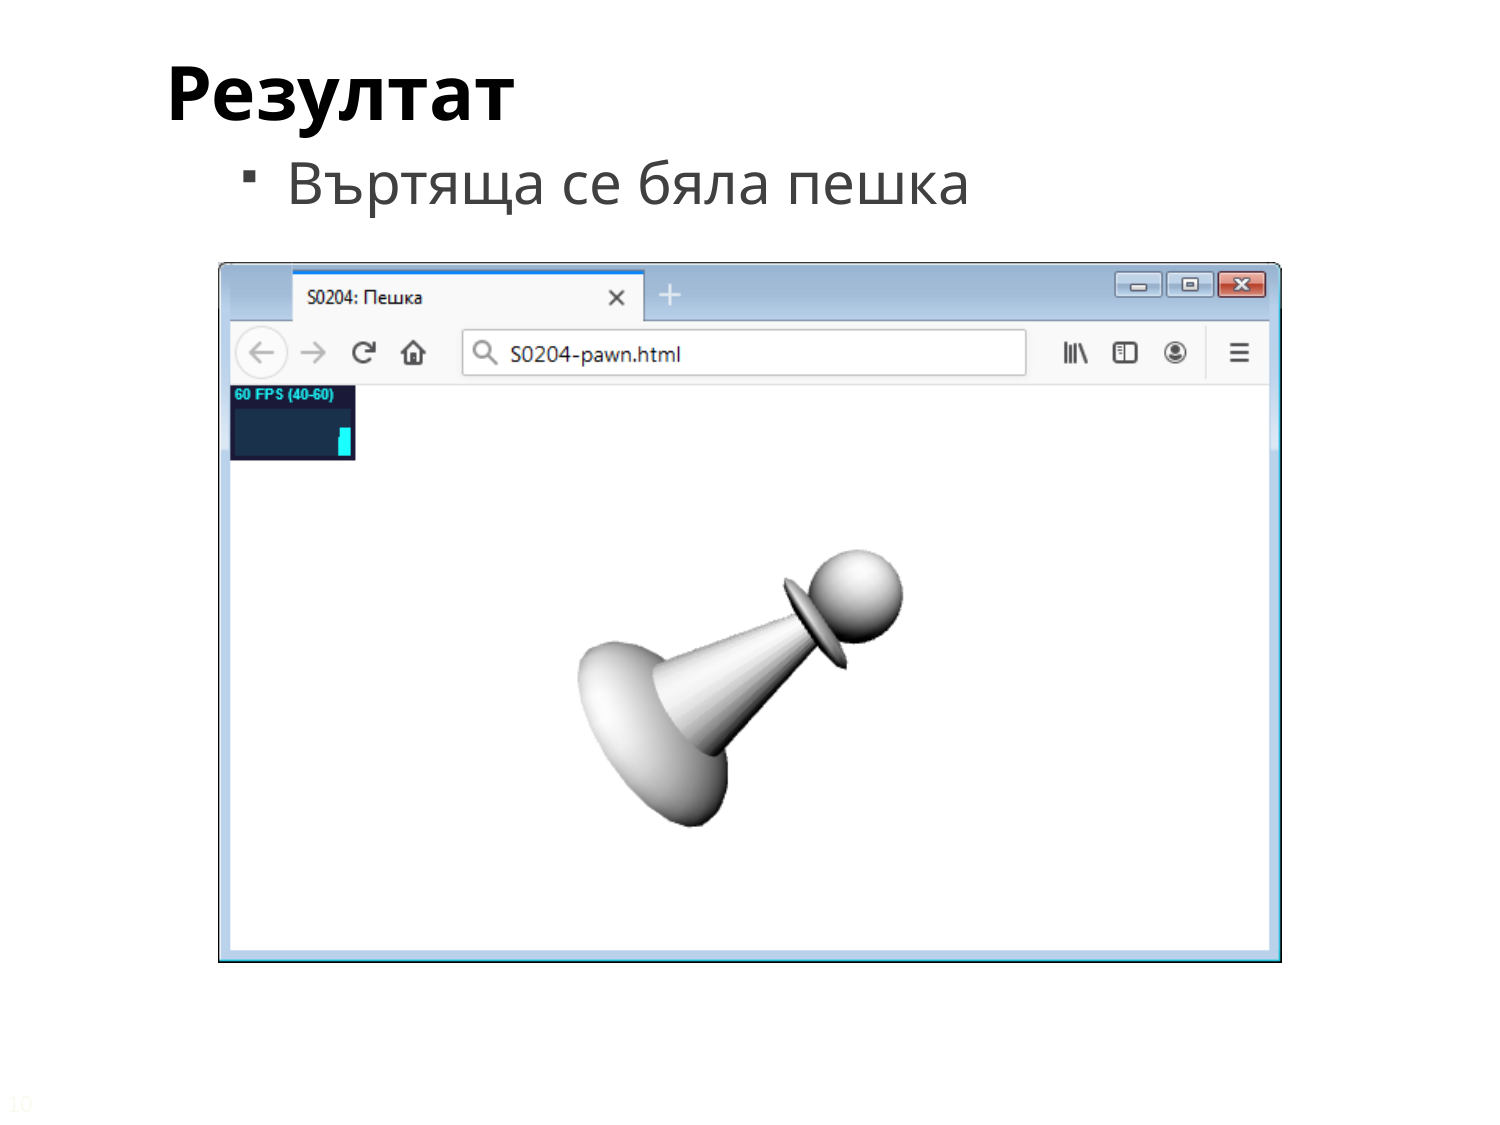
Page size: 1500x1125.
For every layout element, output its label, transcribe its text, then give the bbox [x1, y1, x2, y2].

list Резултат Въртяща се бяла пешка [150, 37, 1488, 1113]
picture [218, 262, 1282, 963]
